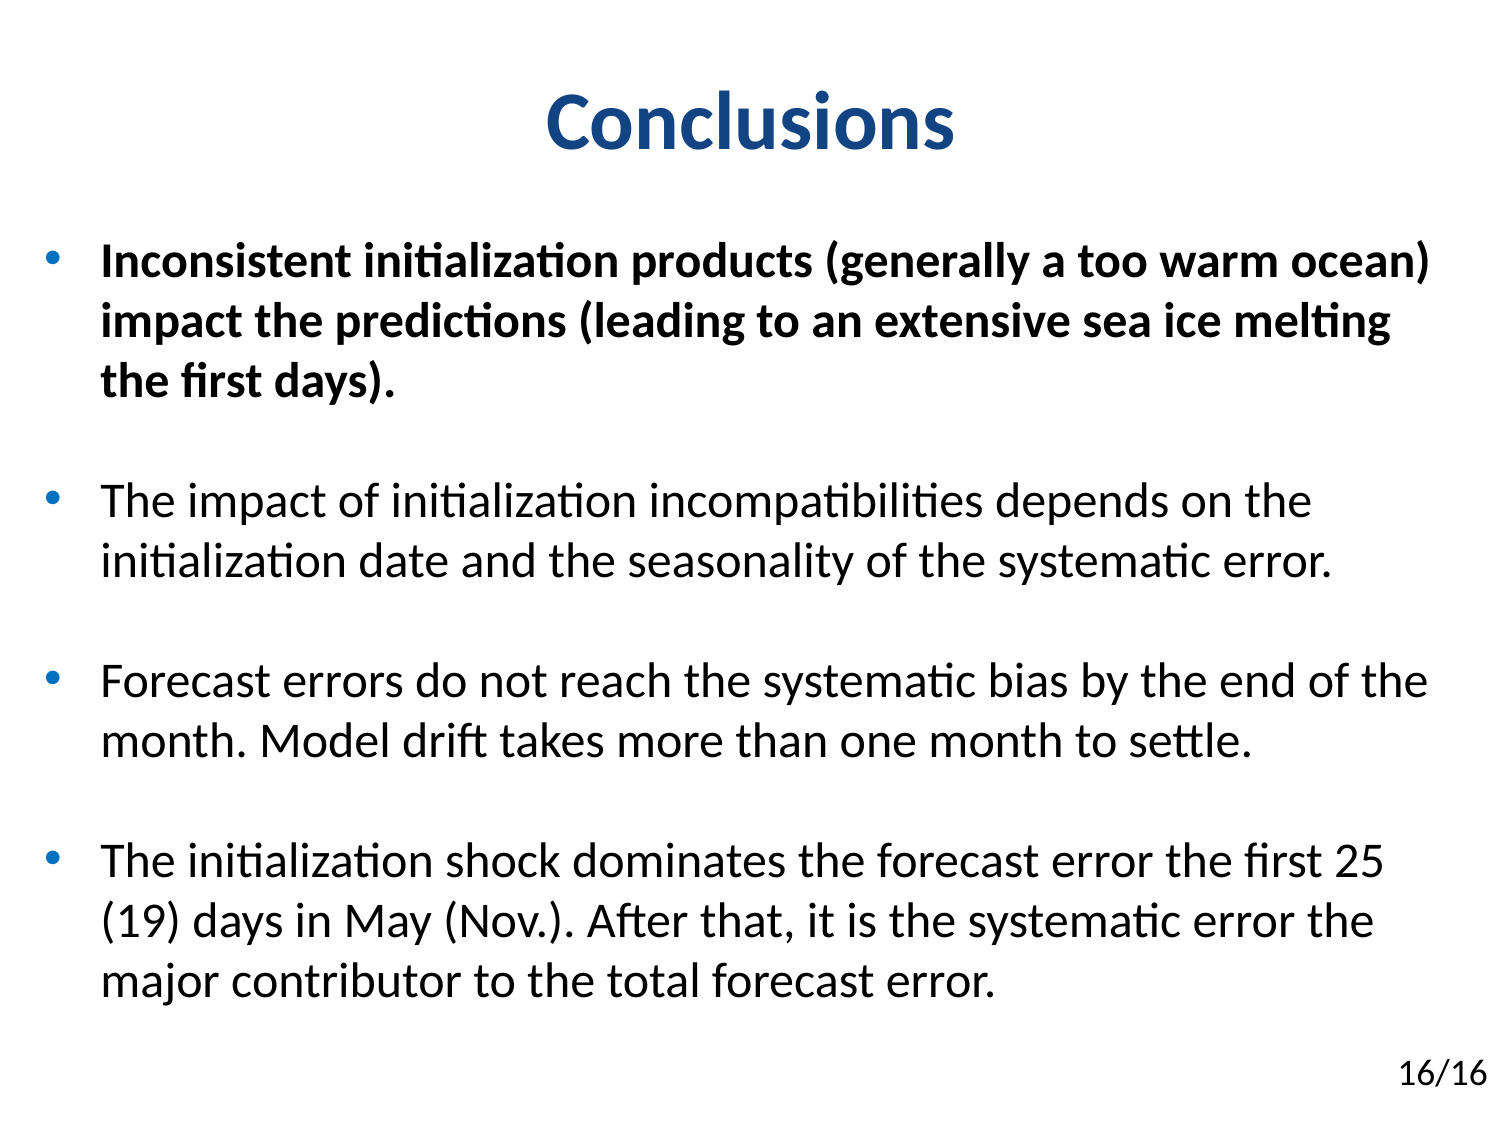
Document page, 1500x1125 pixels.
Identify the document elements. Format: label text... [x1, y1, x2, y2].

text_box Inconsistent initialization products (generally a too warm ocean) impact the predictions (leading to an extensive sea ice melting the first days). The impact of initialization incompatibilities depends on the initialization date and the seasonality of the systematic error. Forecast errors do not reach the systematic bias by the end of the month. Model drift takes more than one month to settle. The initialization shock dominates the forecast error the first 25 (19) days in May (Nov.). After that, it is the systematic error the major contributor to the total forecast error. [29, 219, 1471, 1073]
text_box 16/16 [1382, 1040, 1500, 1101]
